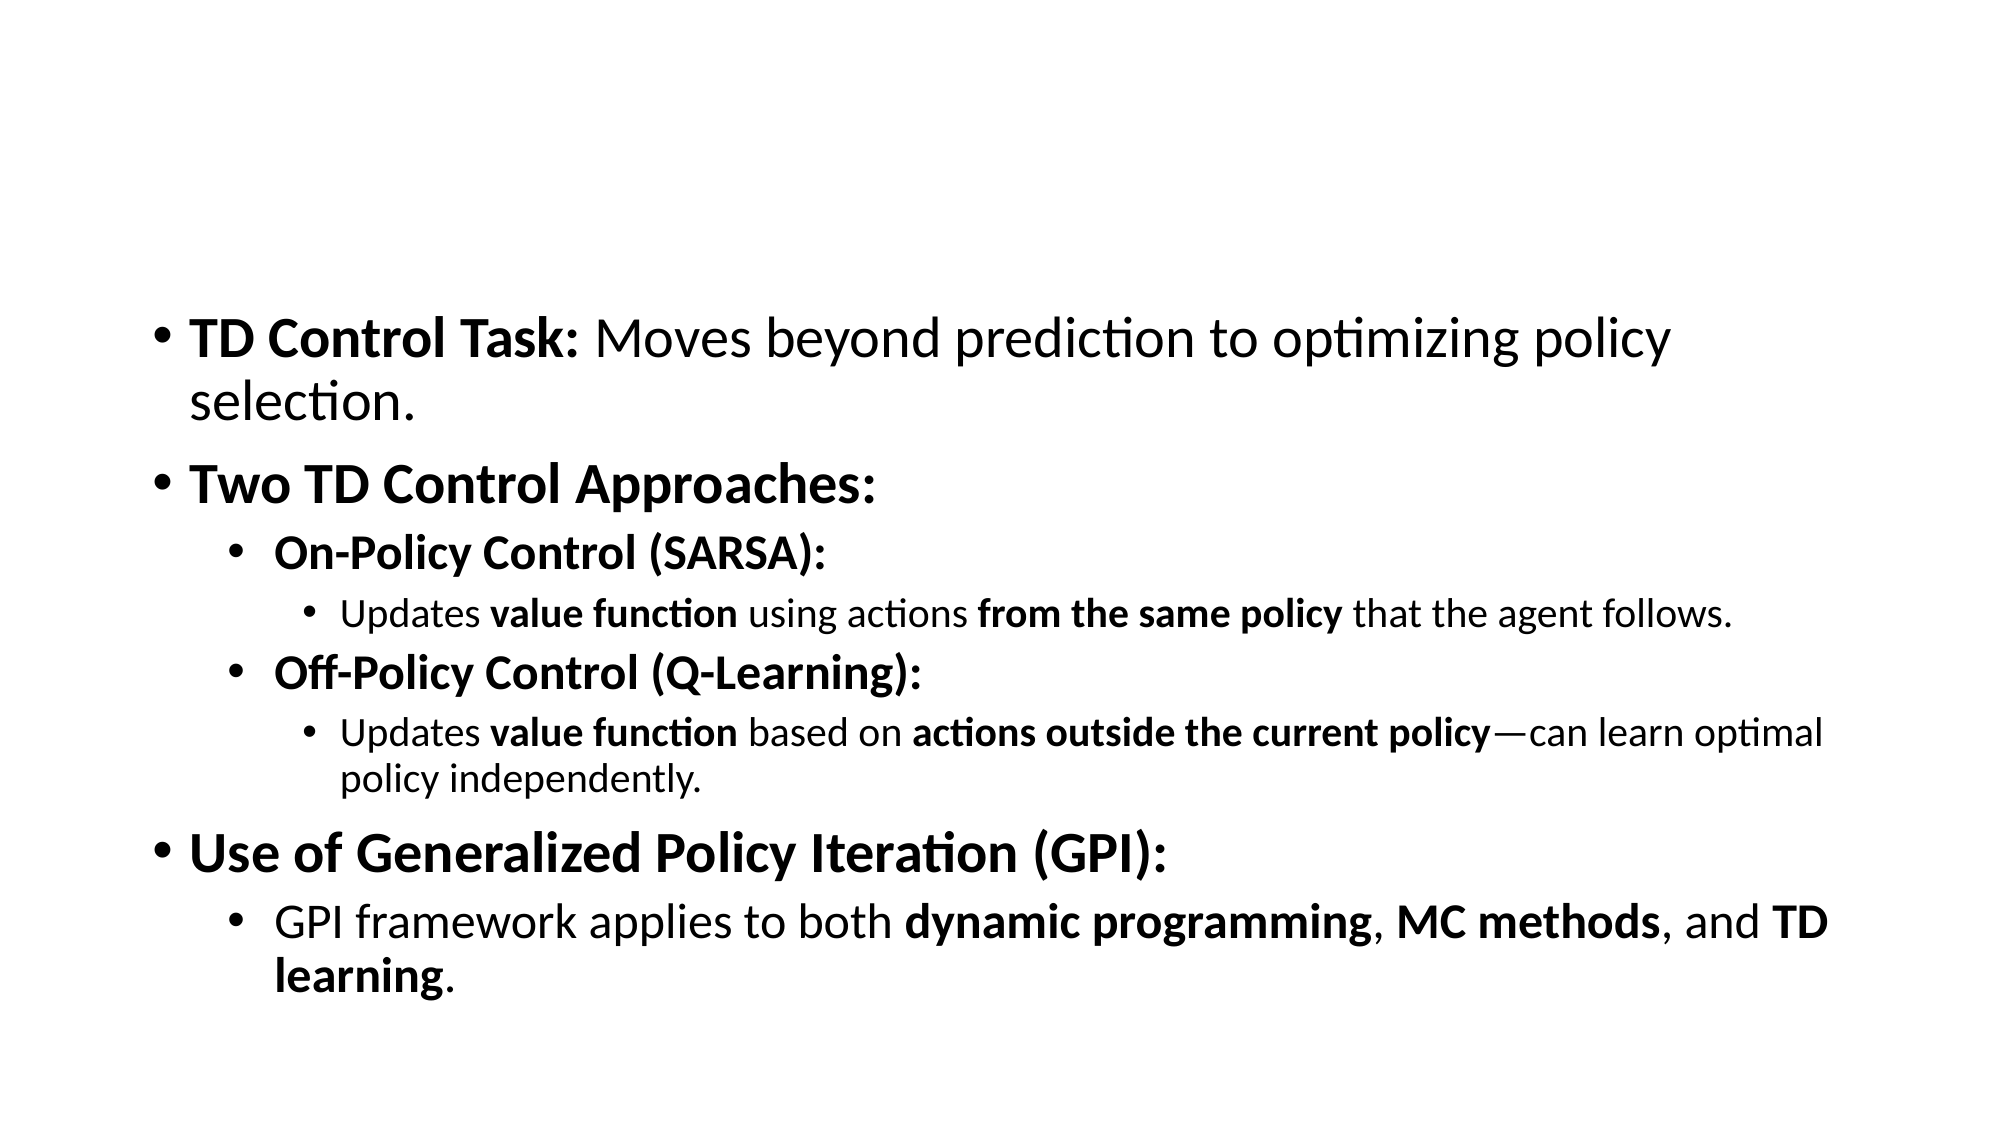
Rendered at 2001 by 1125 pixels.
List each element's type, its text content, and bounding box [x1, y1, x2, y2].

list TD Control Task: Moves beyond prediction to optimizing policy selection. Two TD Control Approaches: On-Policy Control (SARSA): Updates value function using actions from the same policy that the agent follows. Off-Policy Control (Q-Learning): Updates value function based on actions outside the current policy—can learn optimal policy independently. Use of Generalized Policy Iteration (GPI): GPI framework applies to both dynamic programming, MC methods, and TD learning. [137, 299, 1863, 1014]
